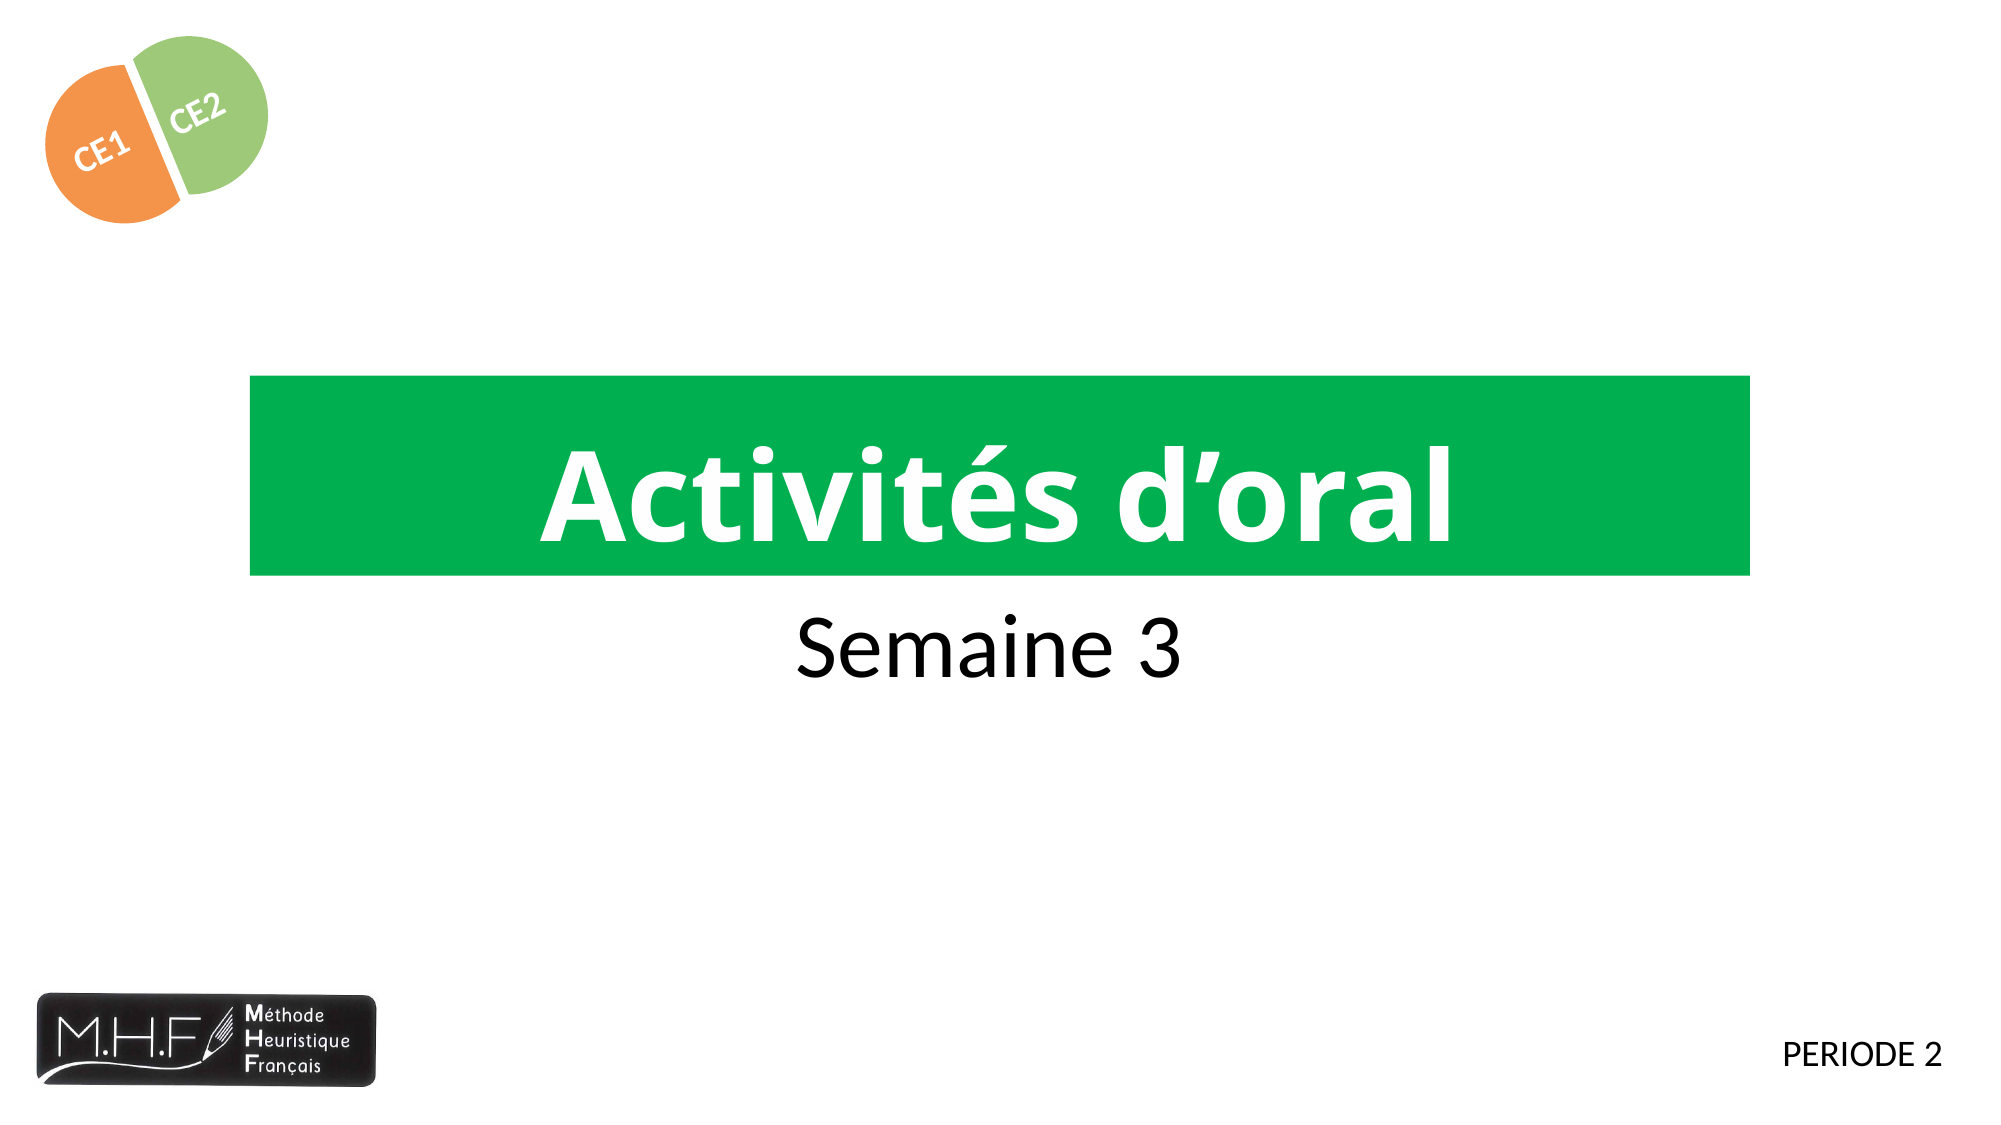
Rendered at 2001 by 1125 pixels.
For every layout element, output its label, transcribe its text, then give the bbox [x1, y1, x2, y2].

text_box PERIODE 2 [1362, 1021, 1967, 1082]
picture [33, 990, 379, 1089]
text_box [45, 35, 269, 224]
title Activités d’oral [249, 375, 1750, 576]
subtitle Semaine 3 [249, 590, 1750, 863]
